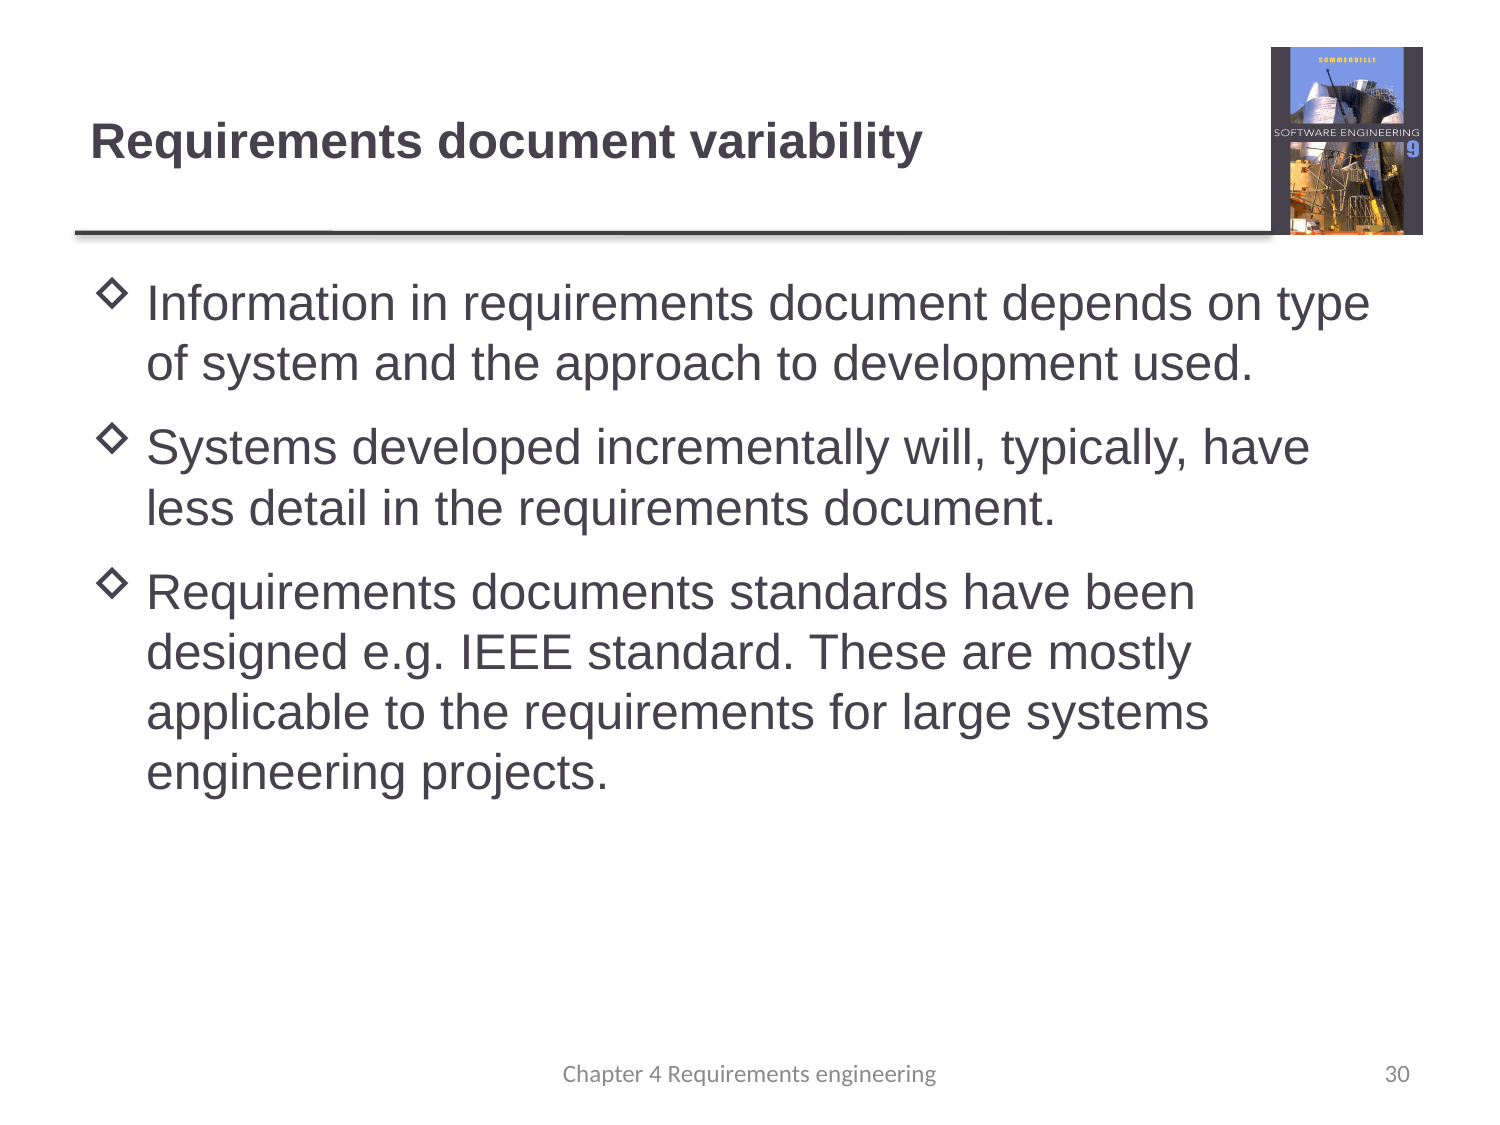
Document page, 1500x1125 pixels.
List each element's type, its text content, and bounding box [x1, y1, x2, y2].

title Requirements document variability [74, 44, 1272, 233]
list Information in requirements document depends on type of system and the approach to development used. Systems developed incrementally will, typically, have less detail in the requirements document. Requirements documents standards have been designed e.g. IEEE standard. These are mostly applicable to the requirements for large systems engineering projects. [75, 262, 1425, 1005]
slide_number 30 [1074, 1042, 1425, 1103]
footer Chapter 4 Requirements engineering [512, 1042, 988, 1103]
picture [1272, 47, 1423, 235]
